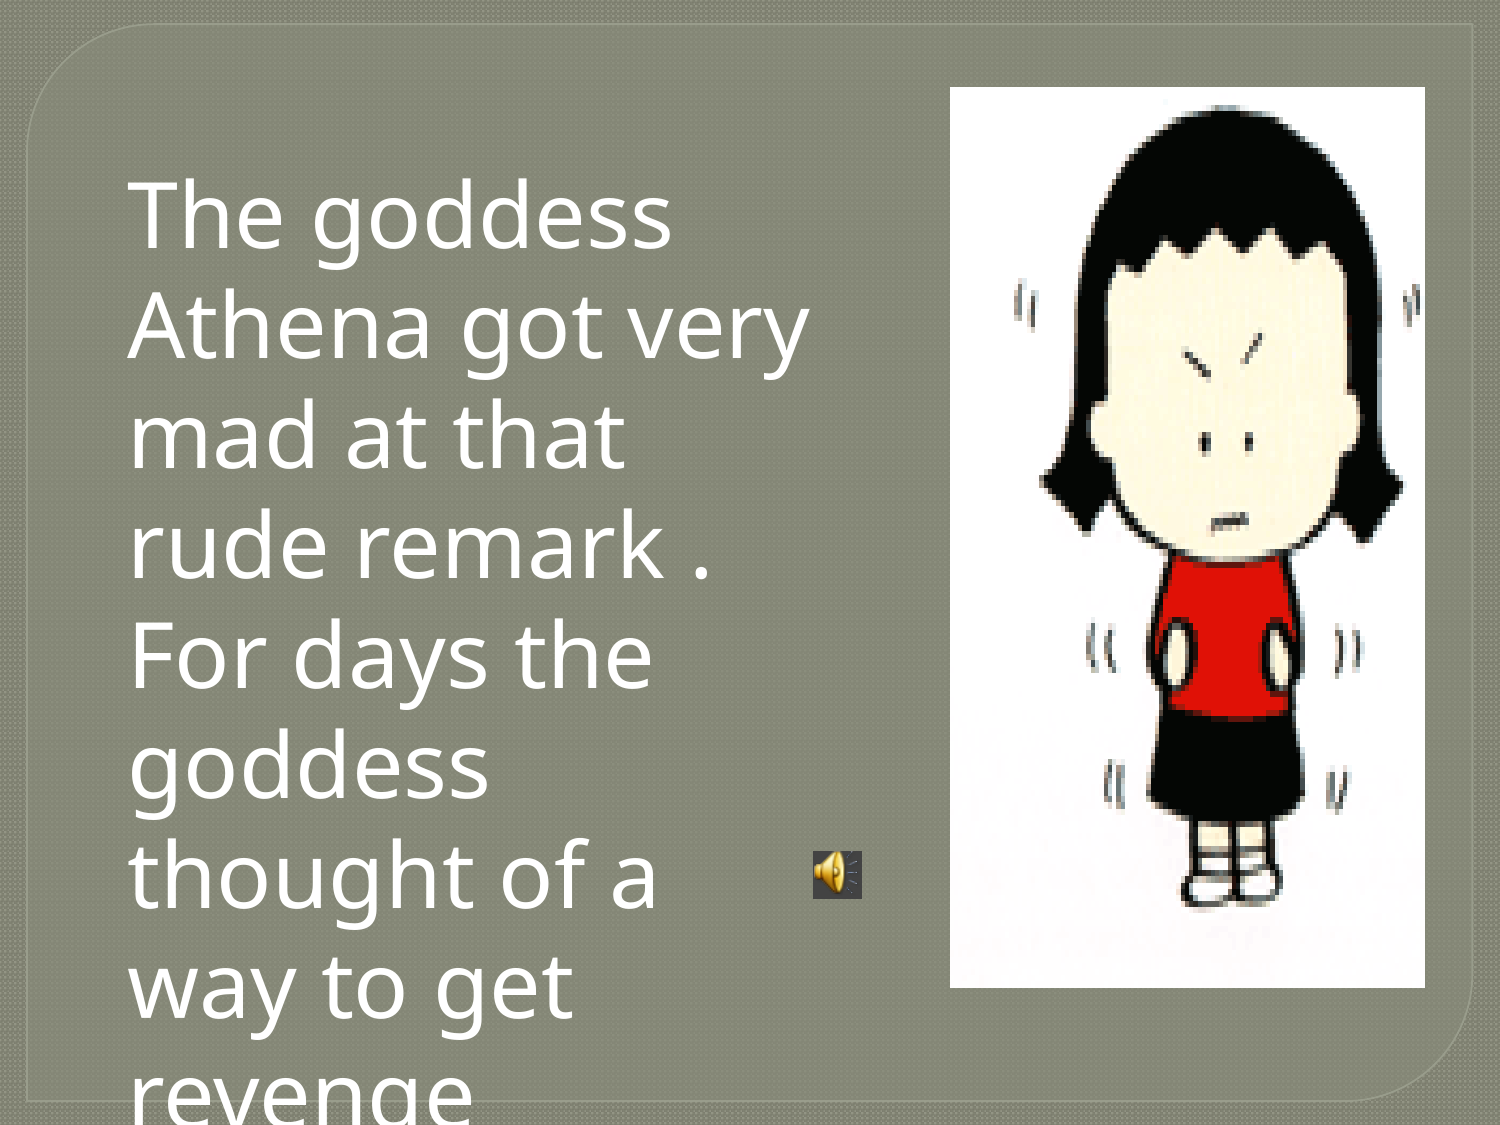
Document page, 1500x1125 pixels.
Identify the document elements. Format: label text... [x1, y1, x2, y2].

picture [812, 849, 863, 901]
picture [949, 87, 1426, 988]
text_box The goddess Athena got very mad at that rude remark . For days the goddess thought of a way to get revenge [112, 149, 838, 1125]
